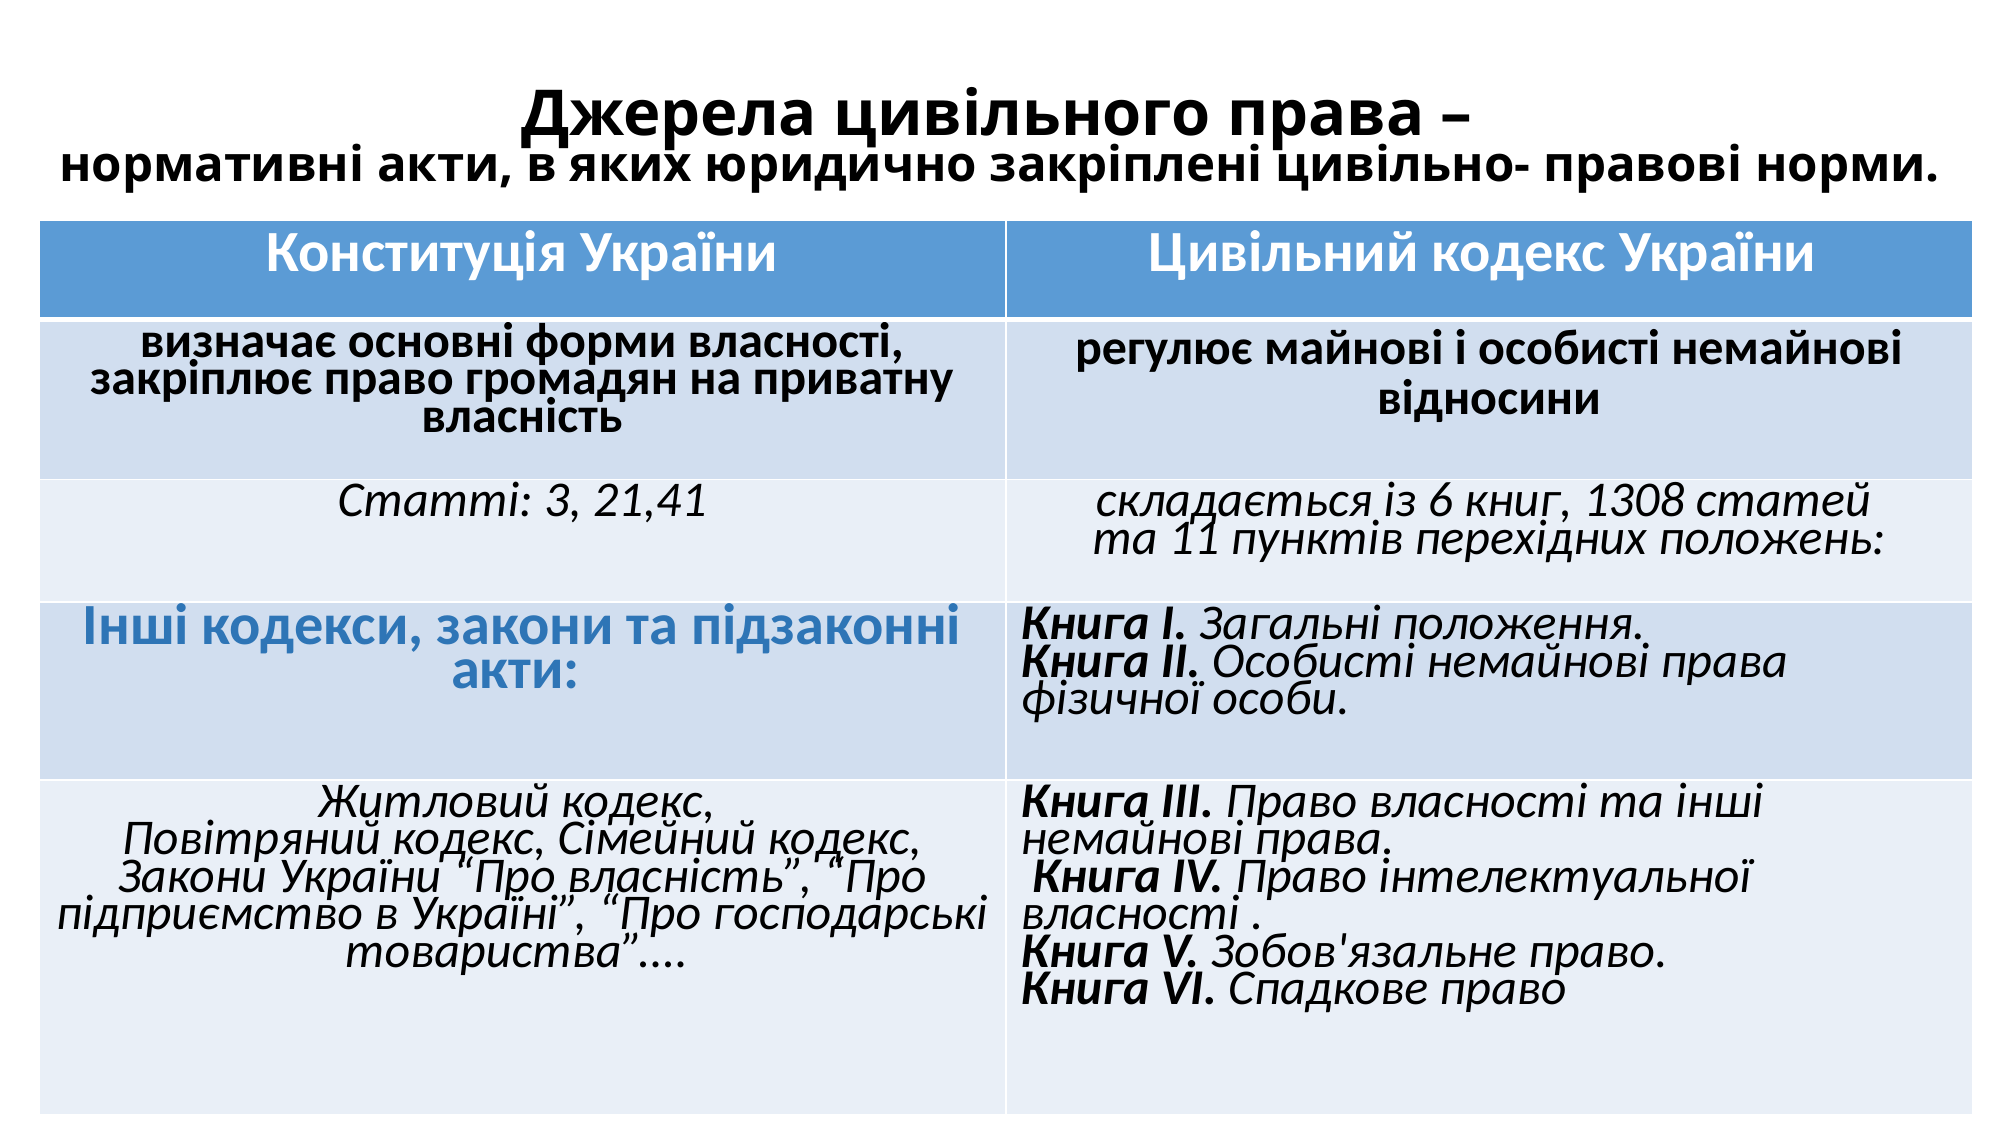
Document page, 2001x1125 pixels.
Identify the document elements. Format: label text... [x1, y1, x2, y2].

table_cell Книга ІІІ. Право власності та інші немайнові права. Книга IV. Право інтелектуальної власності . Книга V. Зобов'язальне право. Книга VI. Спадкове право [1007, 781, 1972, 1114]
table_header Цивільний кодекс України [1007, 221, 1972, 317]
table_cell Житловий кодекс, Повітряний кодекс, Сімейний кодекс, Закони України “Про власність”, “Про підприємство в Україні”, “Про господарські товариства”.... [40, 781, 1005, 1114]
table_cell Статті: 3, 21,41 [40, 480, 1005, 601]
title Джерела цивільного права – нормативні акти, в яких юридично закріплені цивільно- правові норми. [38, 59, 1973, 220]
table_cell складається із 6 книг, 1308 статей та 11 пунктів перехідних положень: [1007, 480, 1972, 601]
table_cell Інші кодекси, закони та підзаконні акти: [40, 603, 1005, 779]
table_header Конституція України [40, 221, 1005, 317]
table_cell Книга І. Загальні положення. Книга ІІ. Особисті немайнові права фізичної особи. [1007, 603, 1972, 779]
table_cell визначає основні форми власності, закріплює право громадян на приватну власність [40, 322, 1005, 479]
table_cell регулює майнові і особисті немайнові відносини [1007, 322, 1972, 479]
